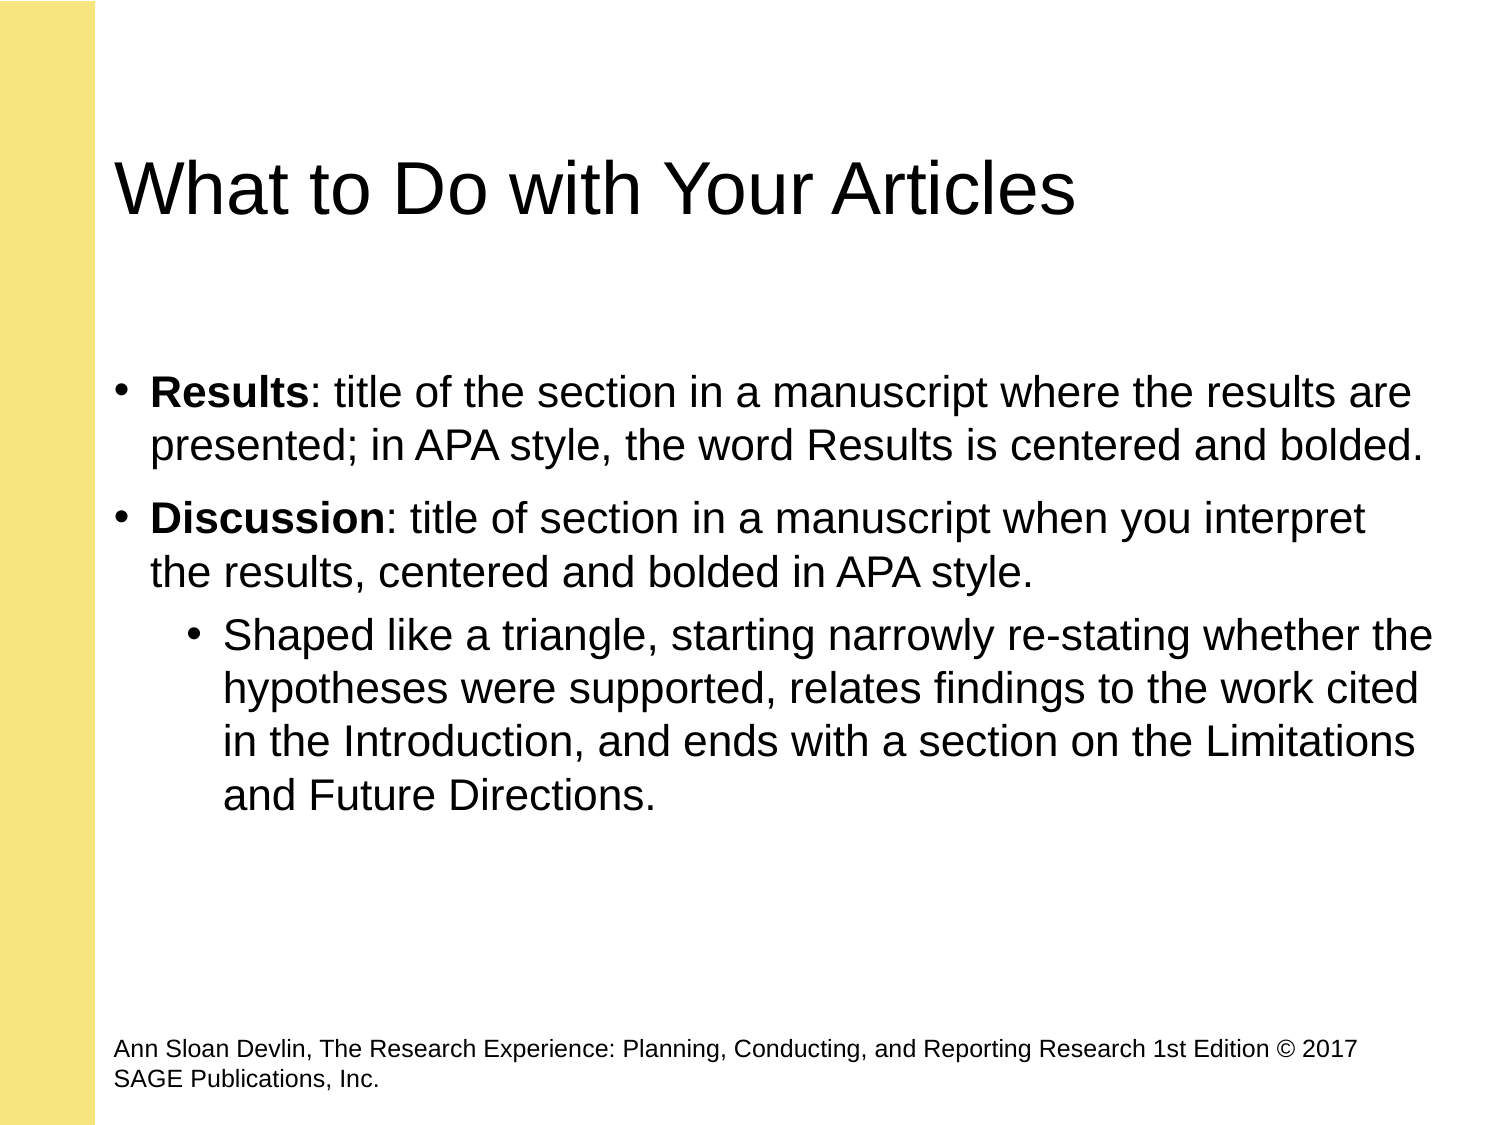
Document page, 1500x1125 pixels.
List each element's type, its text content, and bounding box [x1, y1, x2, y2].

list Results: title of the section in a manuscript where the results are presented; in APA style, the word Results is centered and bolded. Discussion: title of section in a manuscript when you interpret the results, centered and bolded in APA style. Shaped like a triangle, starting narrowly re-stating whether the hypotheses were supported, relates findings to the work cited in the Introduction, and ends with a section on the Limitations and Future Directions. [98, 355, 1454, 873]
title What to Do with Your Articles [99, 126, 1126, 254]
picture [0, 1, 96, 1125]
